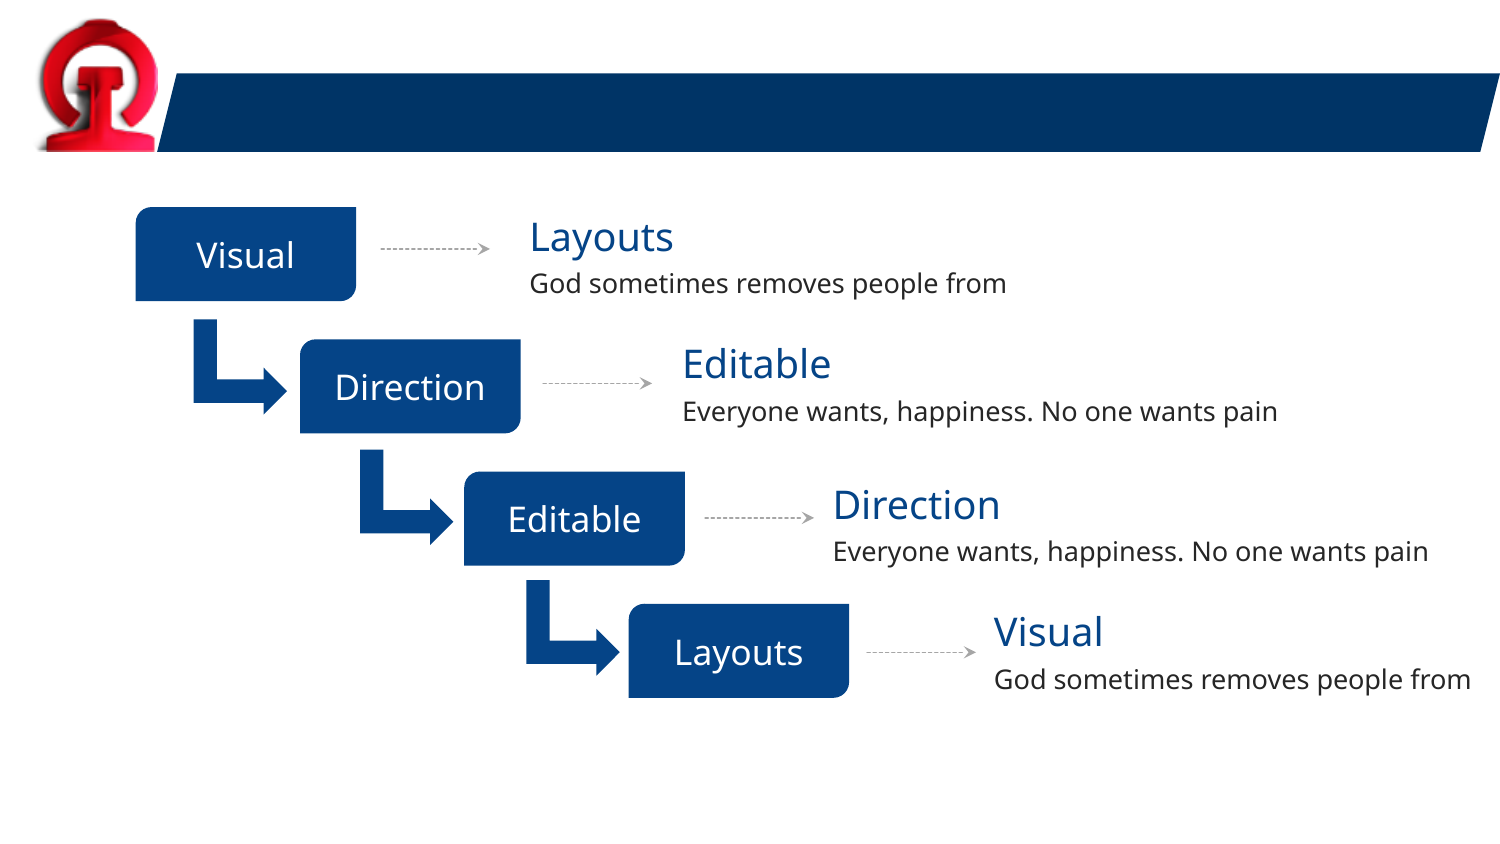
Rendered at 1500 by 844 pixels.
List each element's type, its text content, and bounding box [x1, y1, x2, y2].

text_box [526, 580, 620, 676]
picture [31, 16, 158, 152]
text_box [817, 474, 1500, 577]
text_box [514, 207, 1222, 309]
text_box [193, 319, 288, 415]
text_box [112, 32, 739, 115]
text_box [360, 449, 454, 546]
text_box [667, 334, 1374, 436]
text_box Visual [135, 207, 357, 302]
text_box Direction [300, 339, 521, 434]
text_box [979, 602, 1500, 704]
text_box Layouts [628, 603, 850, 698]
text_box Editable [464, 471, 685, 566]
